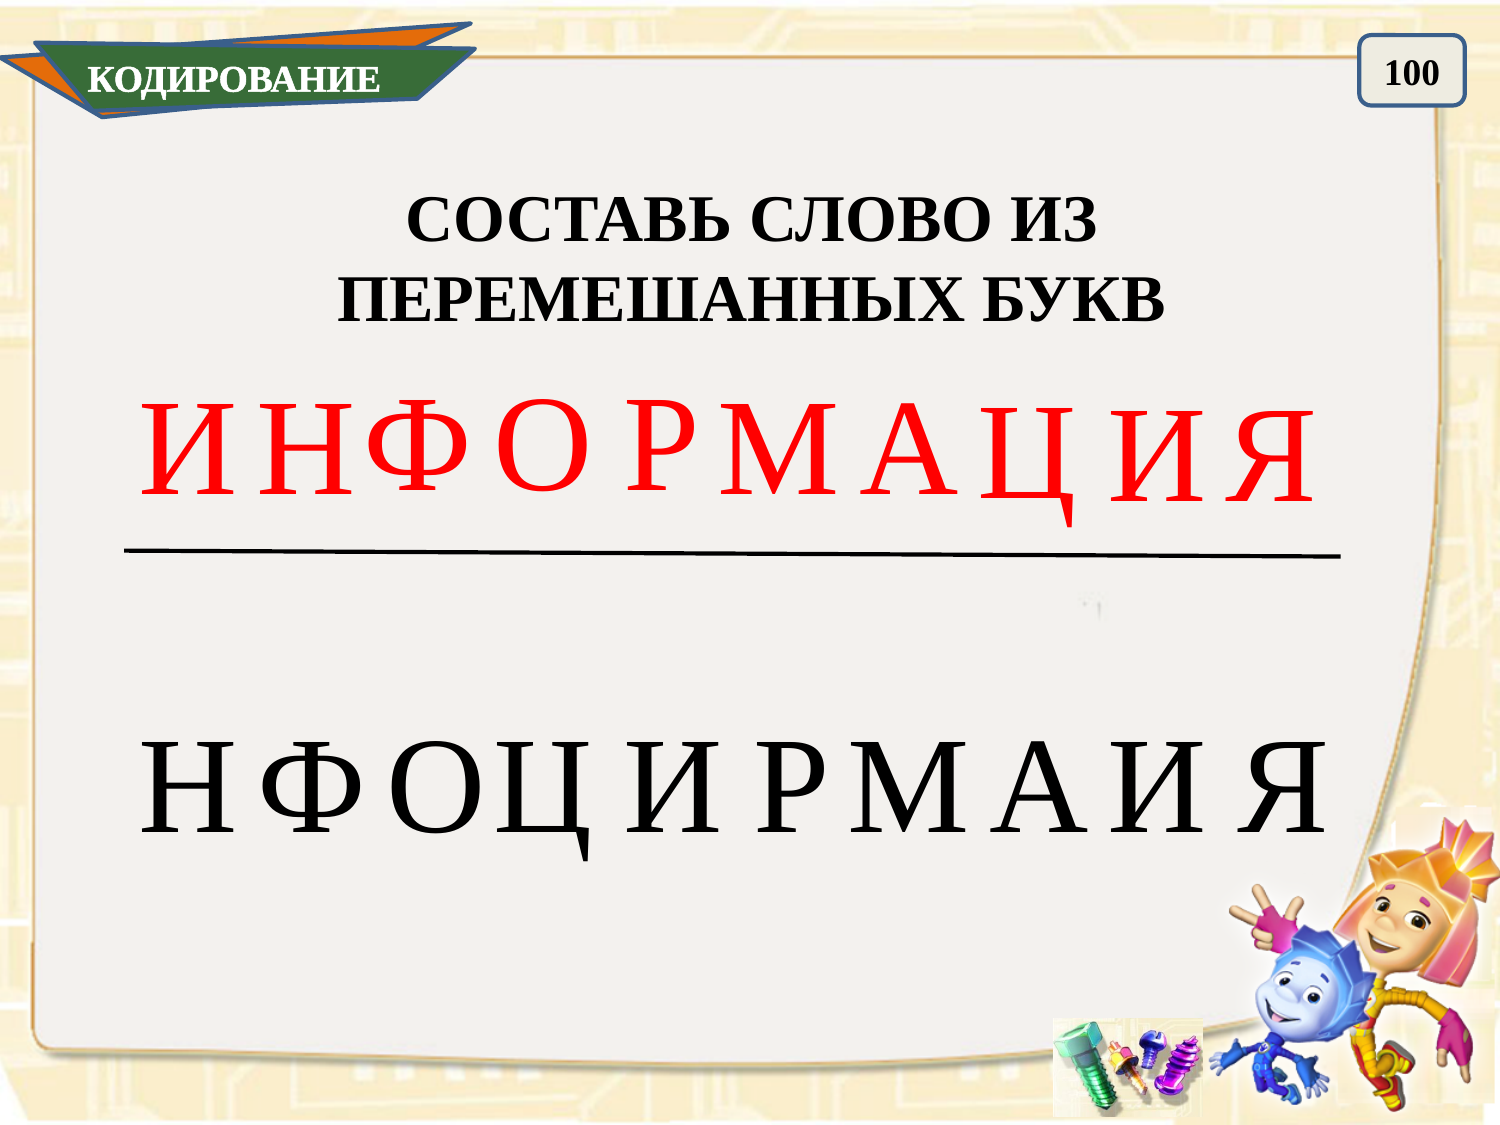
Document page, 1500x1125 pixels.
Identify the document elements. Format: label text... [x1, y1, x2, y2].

text_box Р [738, 687, 833, 868]
text_box И [1092, 687, 1187, 867]
text_box Н [124, 687, 219, 867]
picture [0, 0, 1500, 1125]
text_box Я [1210, 357, 1305, 537]
text_box И [1092, 357, 1187, 537]
text_box Н [242, 349, 337, 530]
text_box М [833, 687, 928, 867]
text_box М [702, 349, 798, 530]
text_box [0, 23, 476, 118]
text_box А [844, 349, 939, 530]
text_box А [974, 687, 1069, 867]
text_box Ц [962, 353, 1057, 534]
text_box О [478, 345, 585, 525]
title СОСТАВЬ СЛОВО ИЗ ПЕРЕМЕШАННЫХ БУКВ [76, 160, 1427, 349]
text_box Ц [478, 687, 573, 867]
text_box Я [1222, 687, 1317, 797]
text_box Р [608, 345, 703, 525]
text_box Ф [348, 345, 467, 525]
text_box И [123, 349, 219, 530]
text_box И [608, 687, 703, 867]
text_box 100 [1357, 32, 1467, 108]
text_box О [371, 687, 478, 867]
text_box Ф [242, 687, 361, 867]
